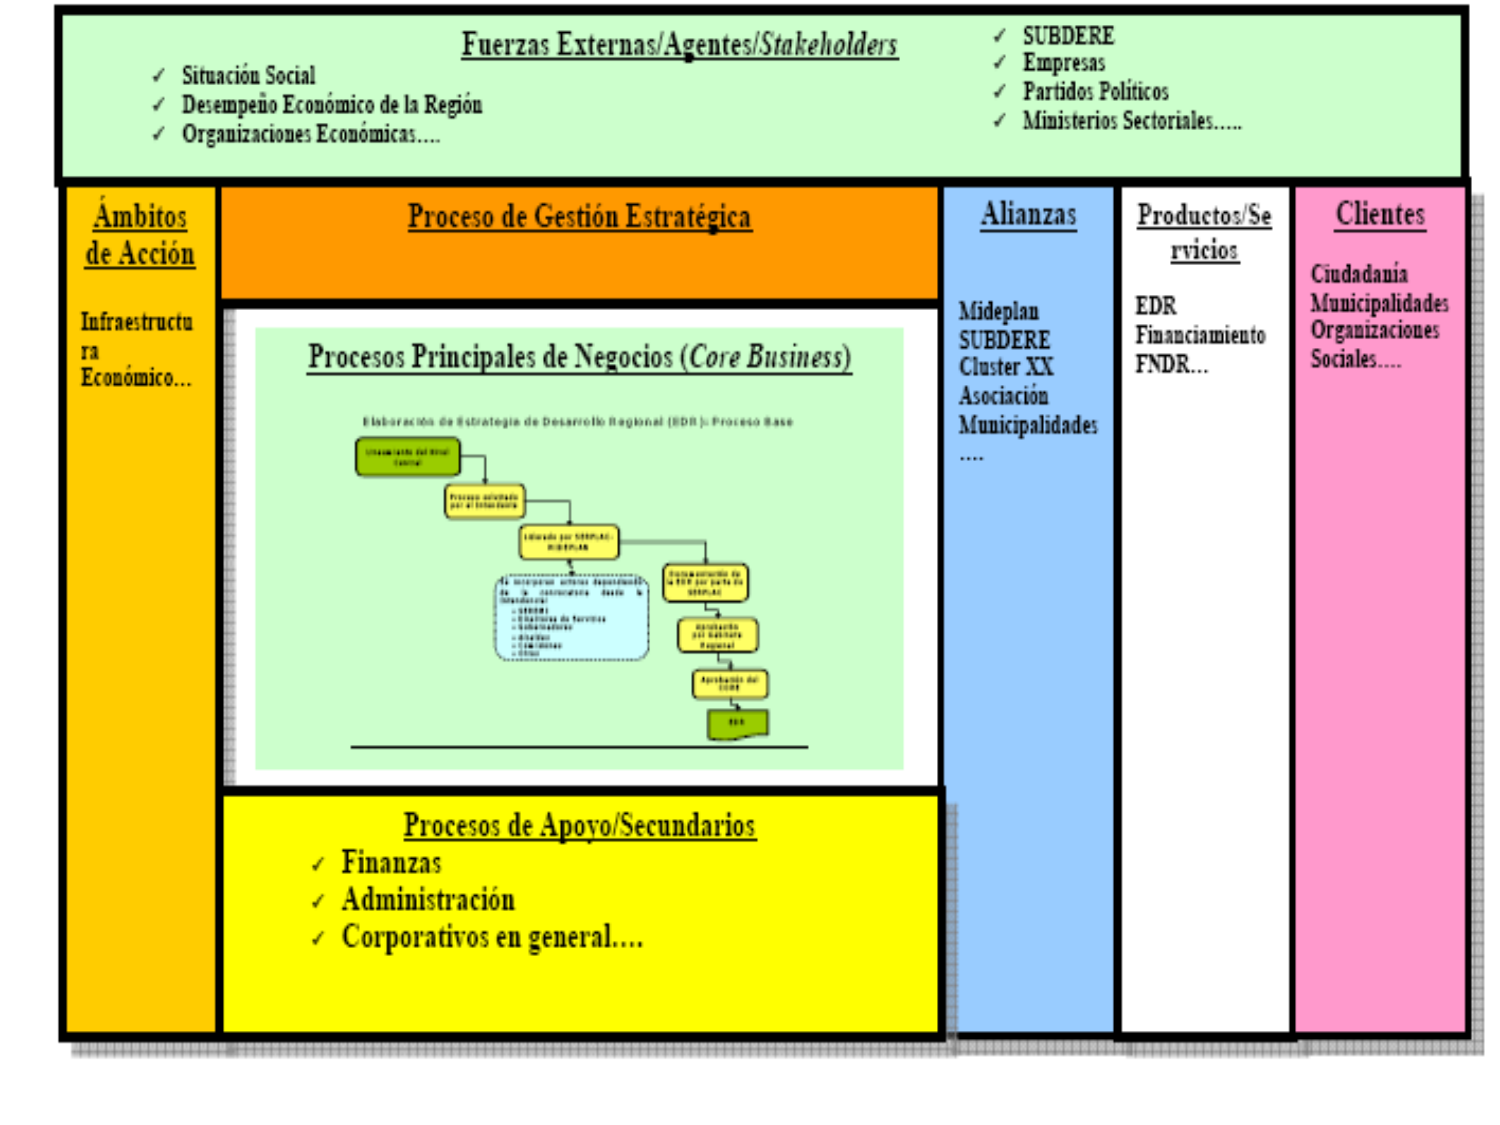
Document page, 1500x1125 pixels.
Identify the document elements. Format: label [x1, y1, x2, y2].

list [0, 0, 1500, 1125]
